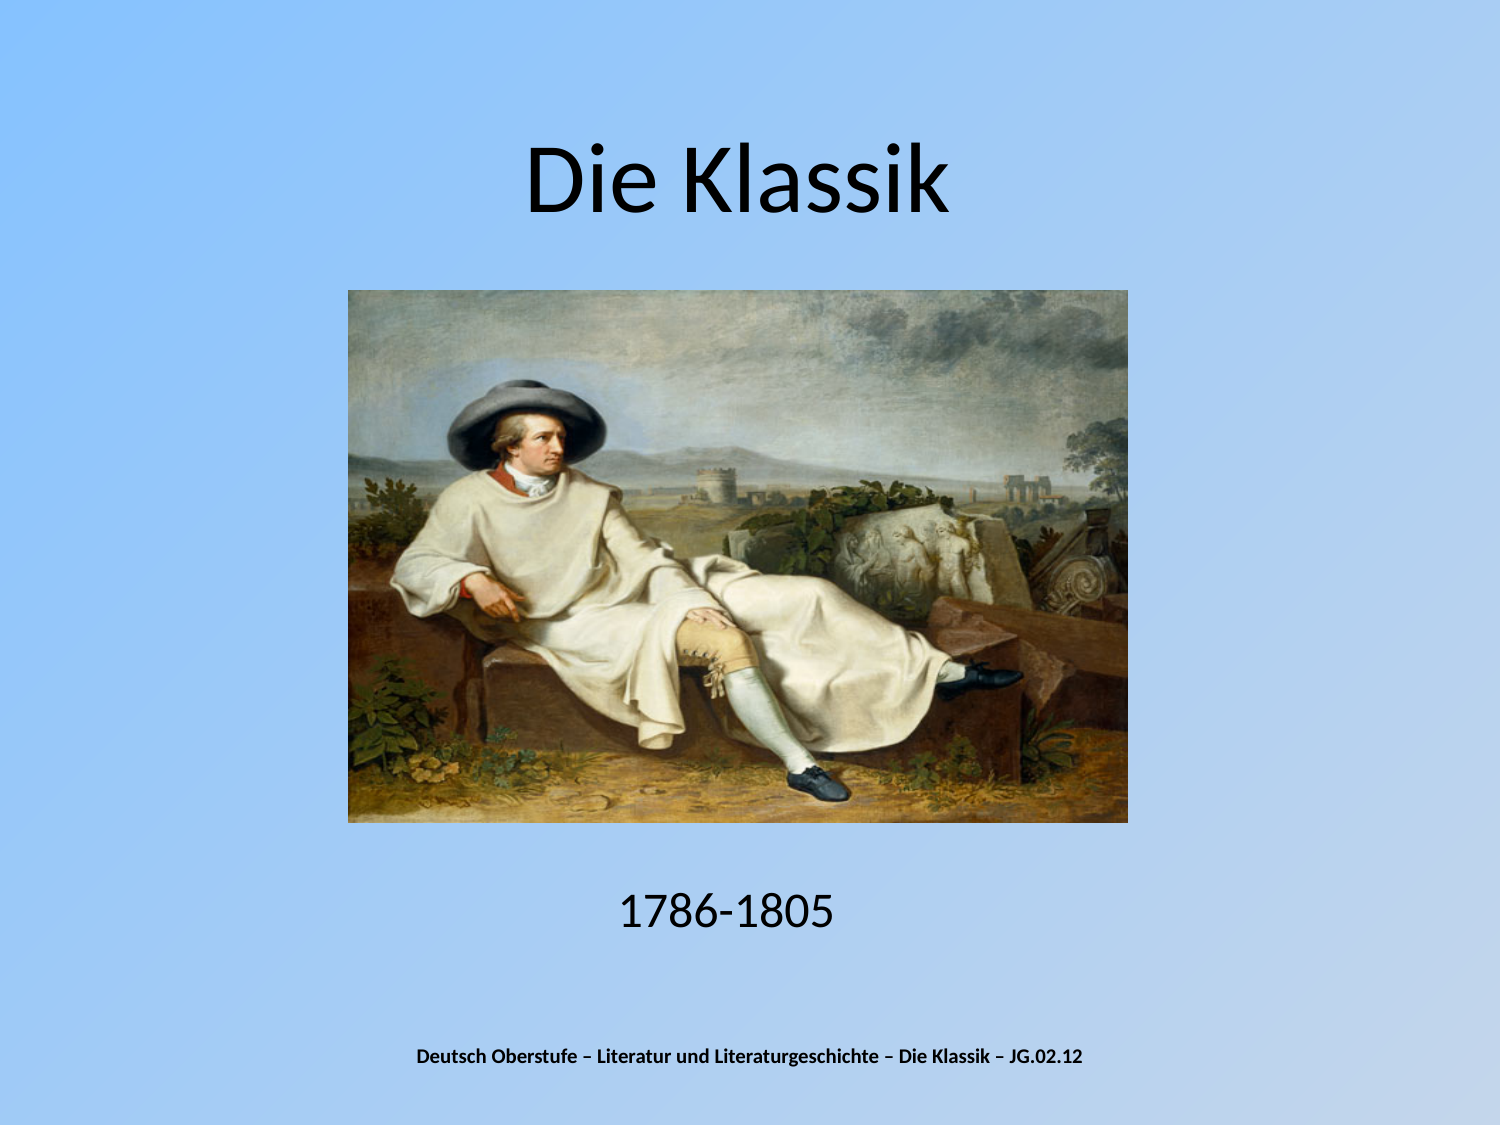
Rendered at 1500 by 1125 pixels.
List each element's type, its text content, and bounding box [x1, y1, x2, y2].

picture [348, 290, 1129, 823]
title Die Klassik [100, 78, 1376, 268]
subtitle Deutsch Oberstufe – Literatur und Literaturgeschichte – Die Klassik – JG.02.12 [159, 1035, 1341, 1079]
text_box 1786-1805 [395, 869, 1058, 990]
